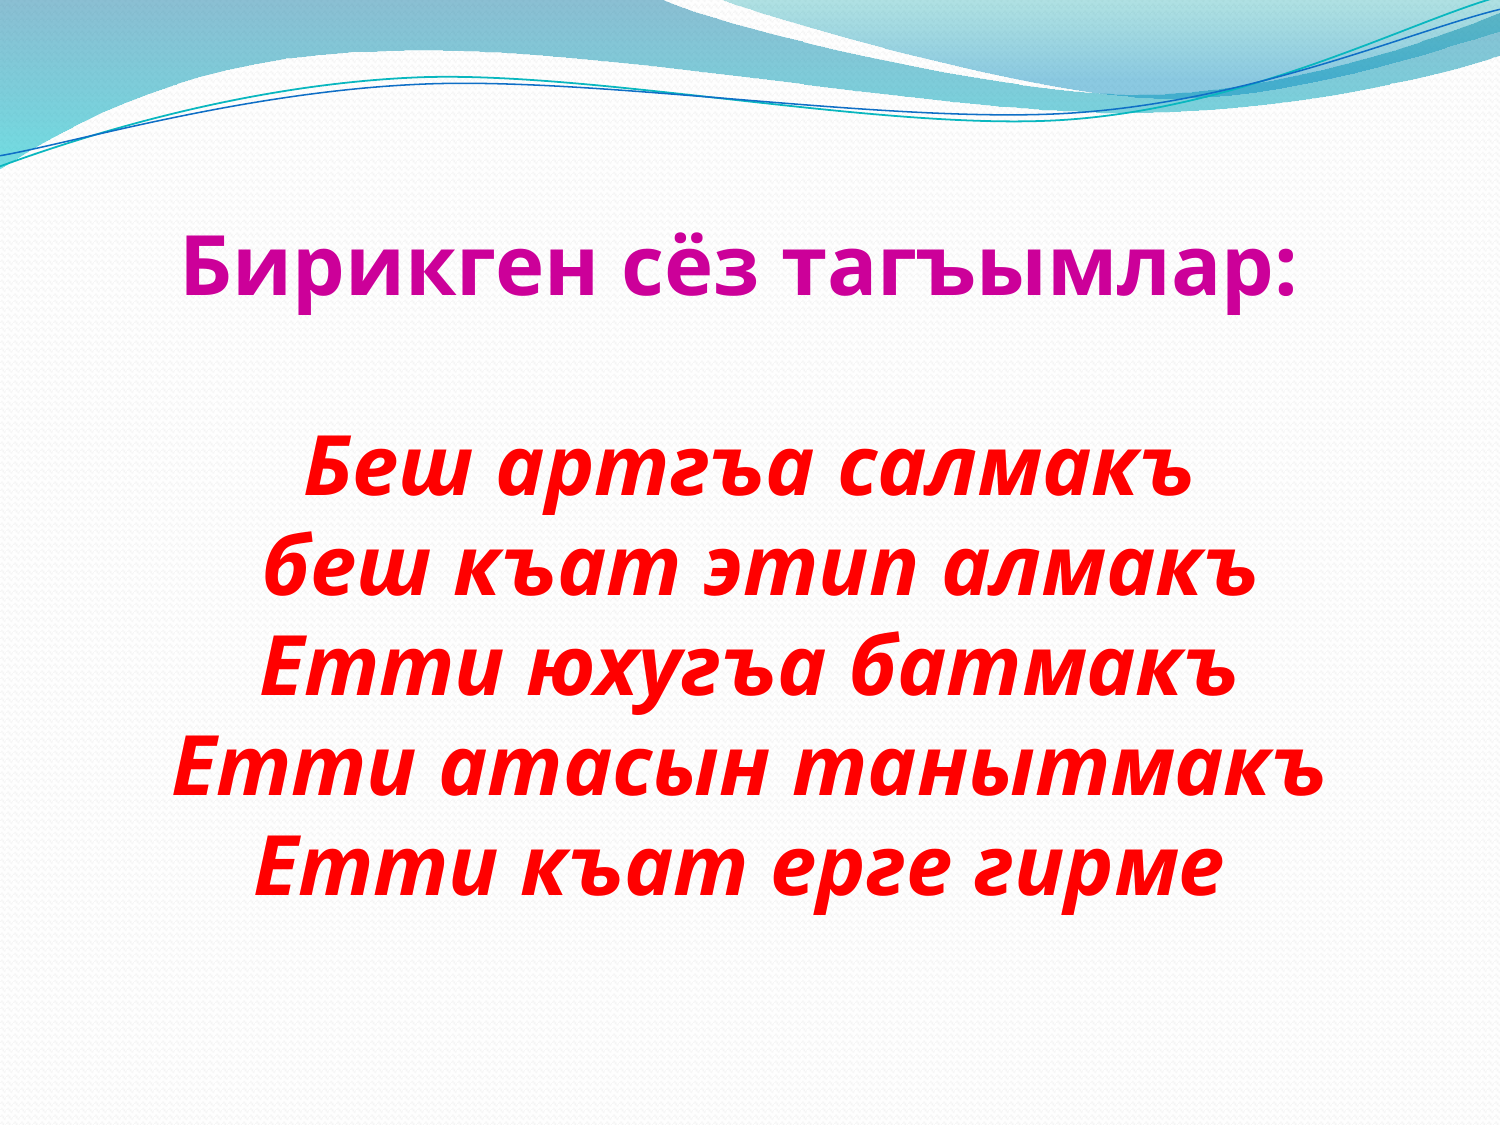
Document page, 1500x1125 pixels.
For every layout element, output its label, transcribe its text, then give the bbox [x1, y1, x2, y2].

text_box Бирикген сёз тагъымлар: Беш артгъа салмакъ беш къат этип алмакъ Етти юхугъа батмакъ Етти атасын танытмакъ Етти къат ерге гирме [0, 4, 1500, 920]
